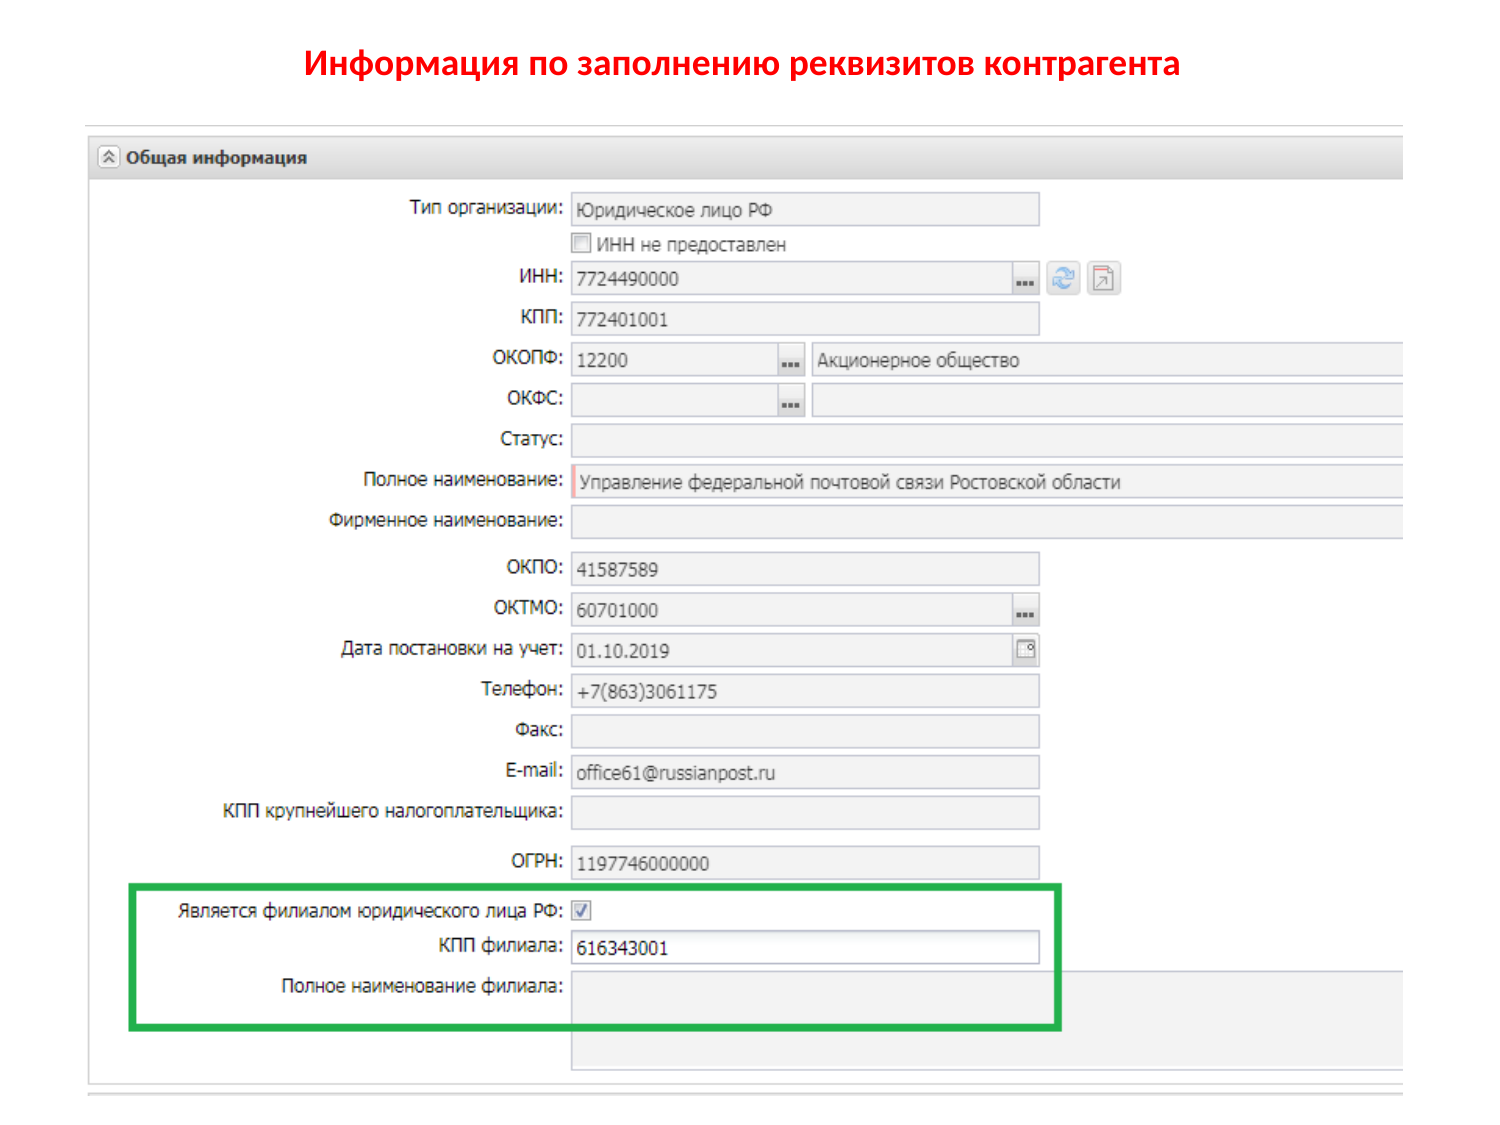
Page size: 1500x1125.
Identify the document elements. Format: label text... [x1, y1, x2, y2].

text_box Информация по заполнению реквизитов контрагента [289, 30, 1294, 91]
picture [84, 125, 1403, 1096]
